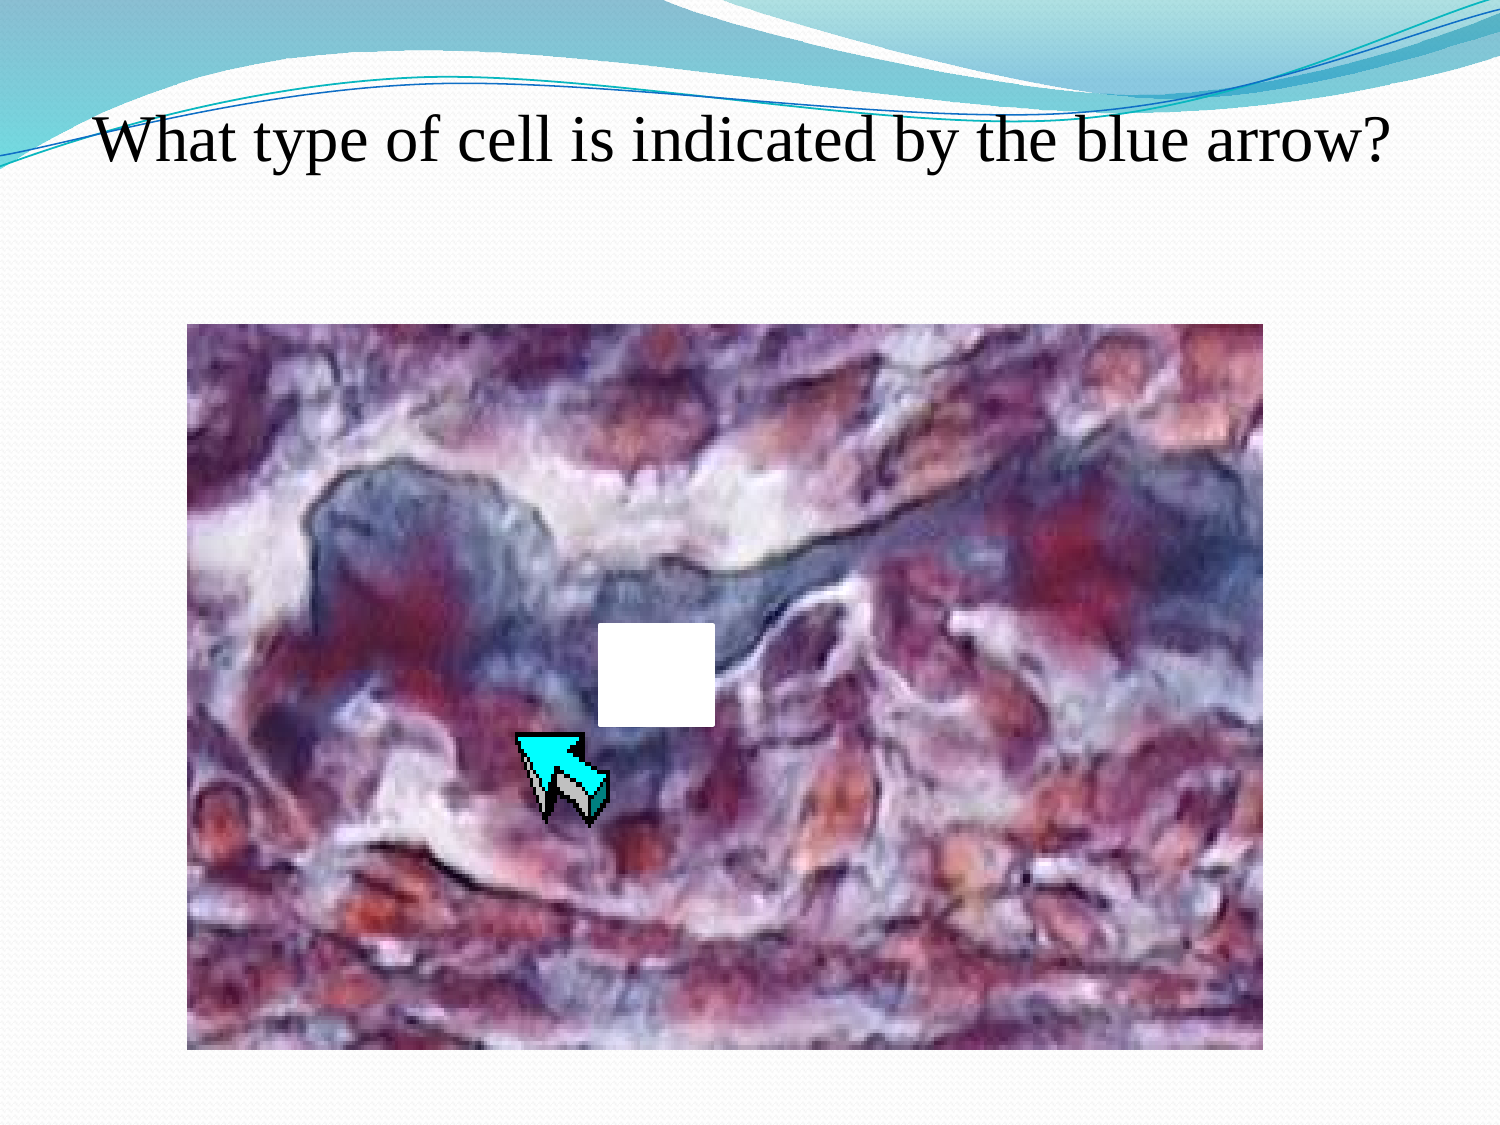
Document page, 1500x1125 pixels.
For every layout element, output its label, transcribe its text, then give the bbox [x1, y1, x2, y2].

text_box What type of cell is indicated by the blue arrow? [74, 87, 1413, 183]
picture [187, 324, 1263, 1051]
